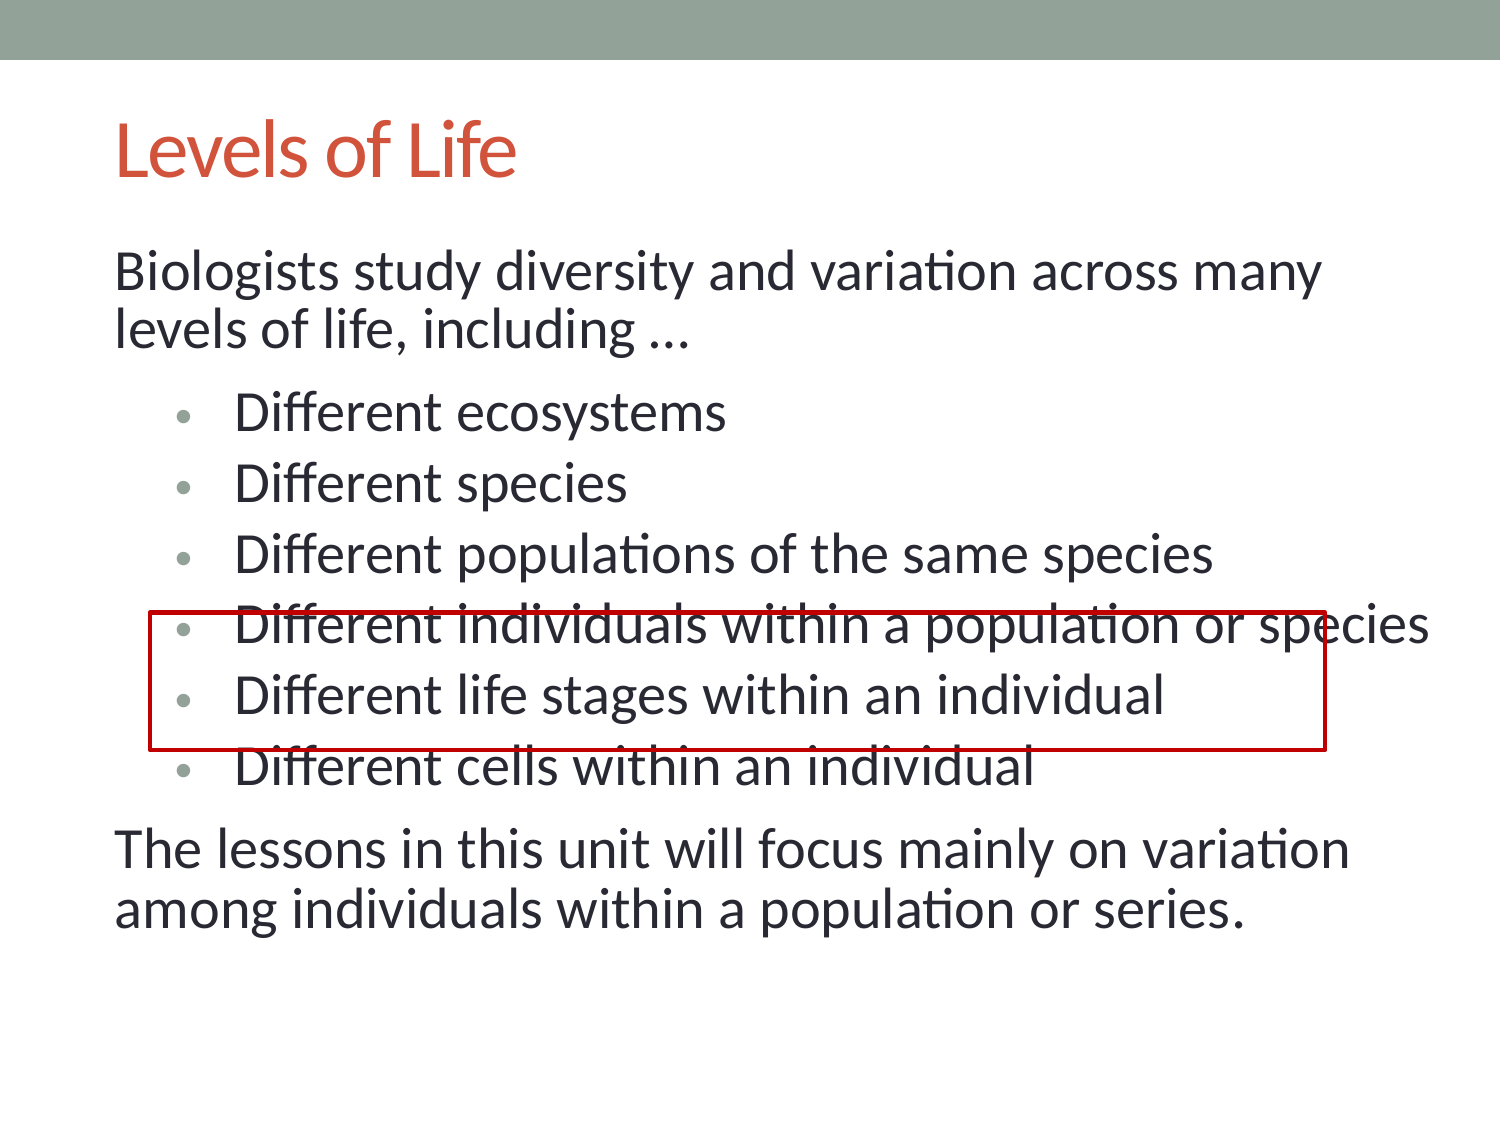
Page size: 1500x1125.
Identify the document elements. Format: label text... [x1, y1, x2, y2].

title Levels of Life [99, 75, 1425, 238]
text_box [148, 610, 1327, 752]
list Biologists study diversity and variation across many levels of life, including … Different ecosystems Different species Different populations of the same species Different individuals within a population or species Different life stages within an individual Different cells within an individual The lessons in this unit will focus mainly on variation among individuals within a population or series. [99, 238, 1450, 1075]
